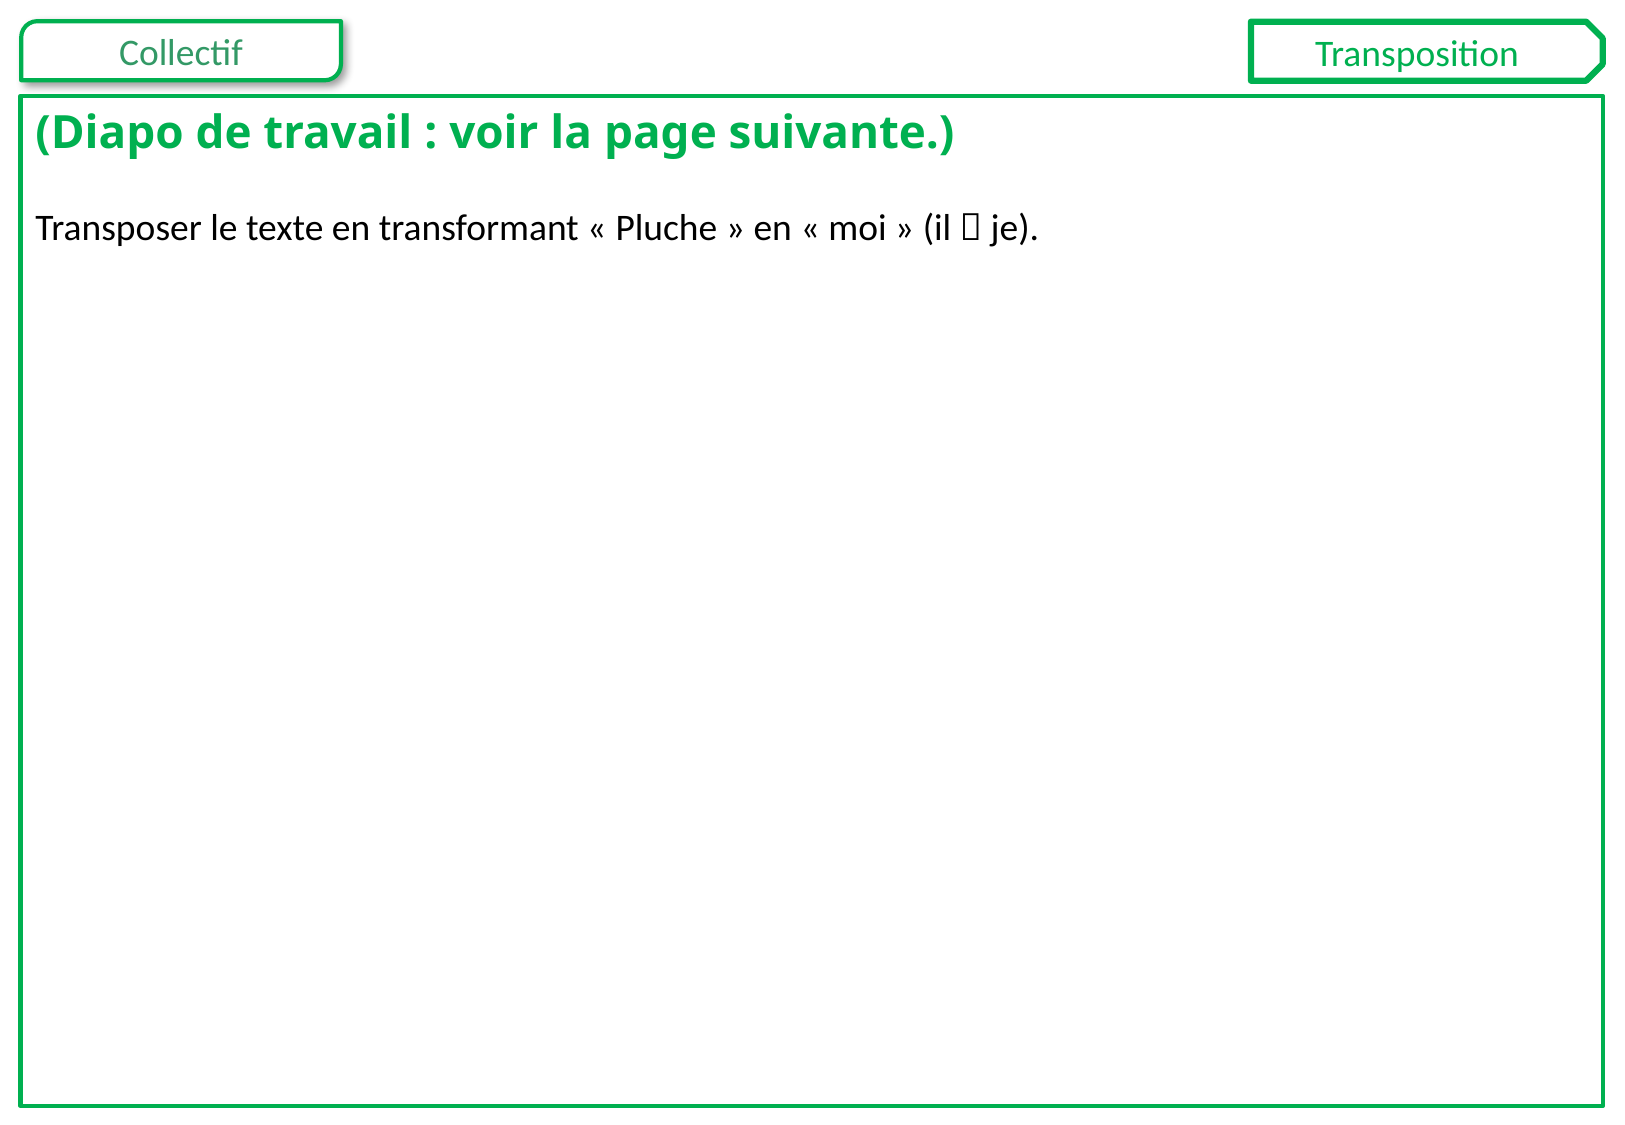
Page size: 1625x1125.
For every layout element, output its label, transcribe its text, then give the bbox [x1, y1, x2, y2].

list (Diapo de travail : voir la page suivante.) Transposer le texte en transformant « Pluche » en « moi » (il  je). [18, 94, 1605, 1108]
list Transposition [1250, 21, 1584, 81]
